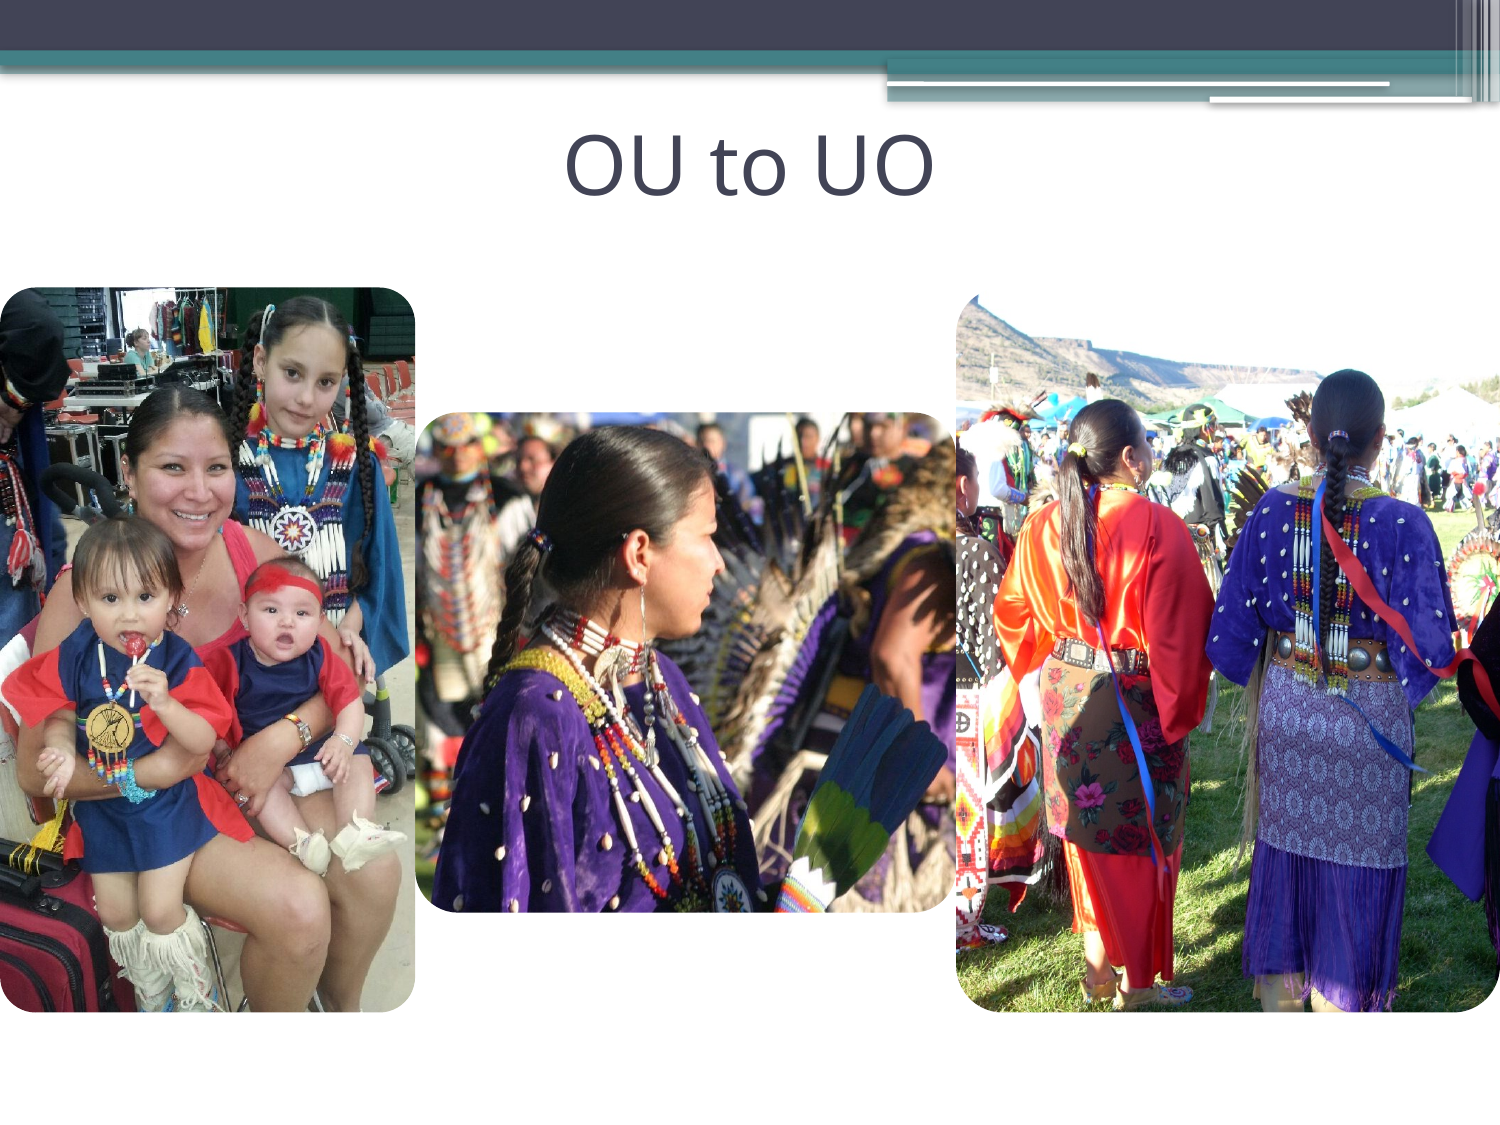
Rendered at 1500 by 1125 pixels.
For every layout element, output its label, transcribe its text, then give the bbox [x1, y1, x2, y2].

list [422, 412, 949, 913]
title OU to UO [75, 75, 1425, 250]
picture [0, 287, 416, 1013]
picture [955, 287, 1500, 1013]
